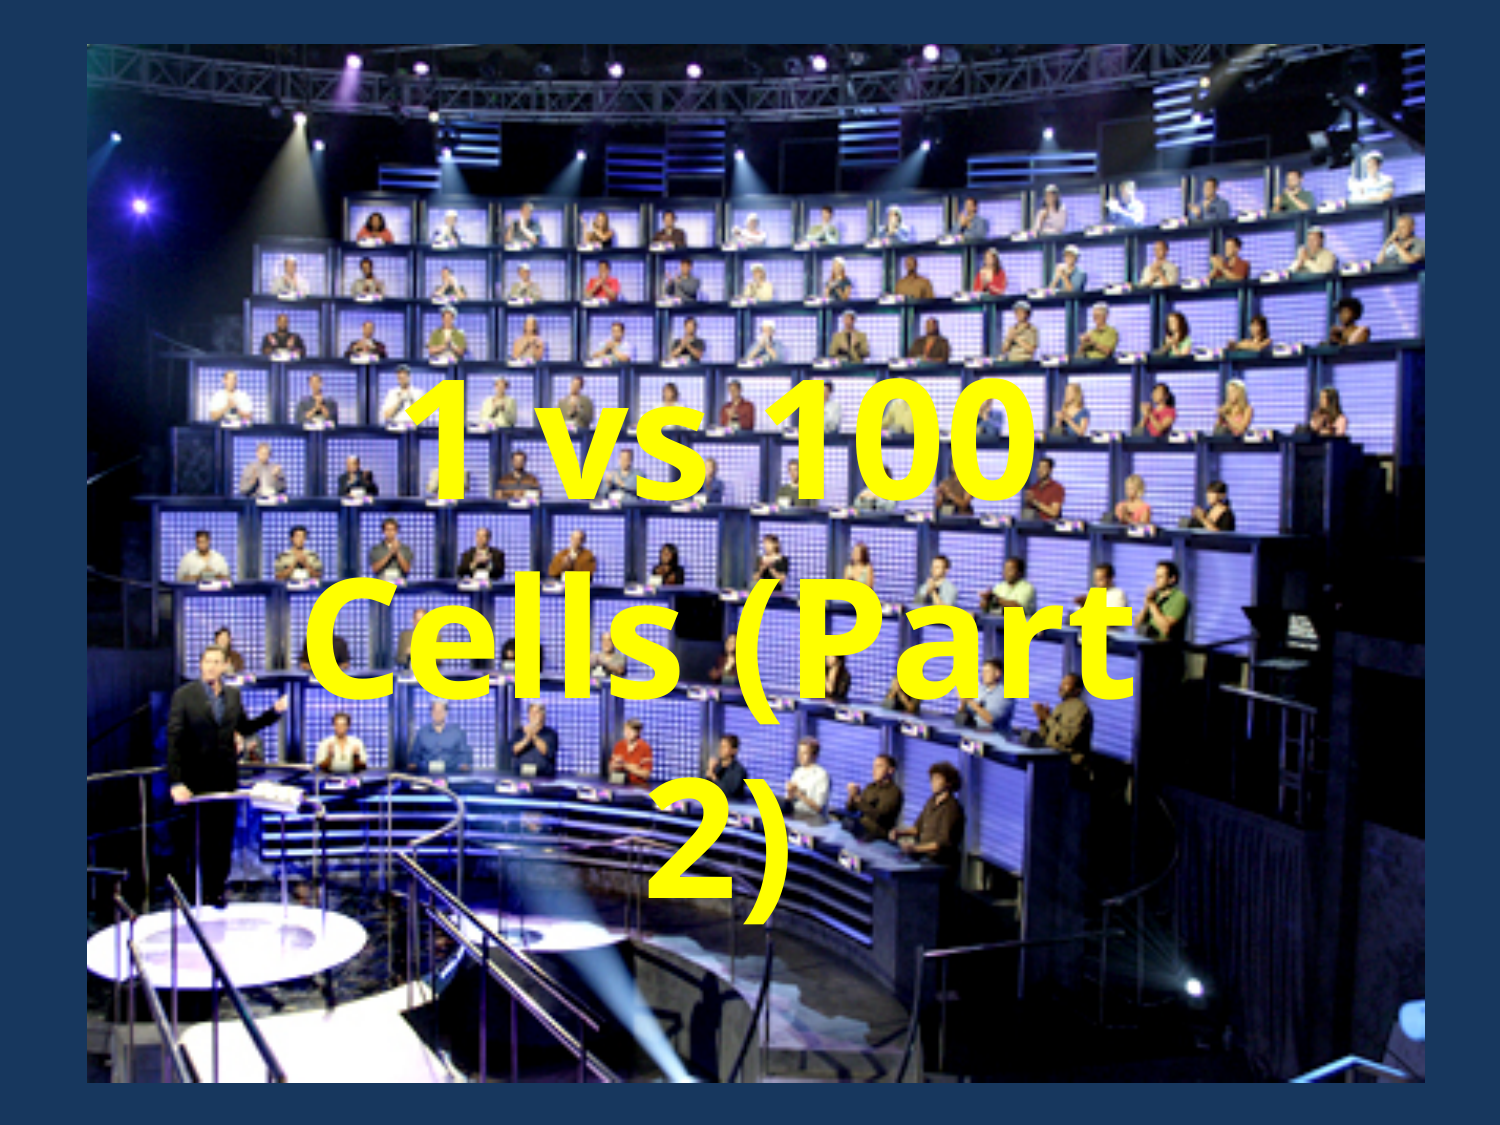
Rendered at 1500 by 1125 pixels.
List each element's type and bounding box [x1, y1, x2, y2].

picture [87, 43, 1426, 1083]
